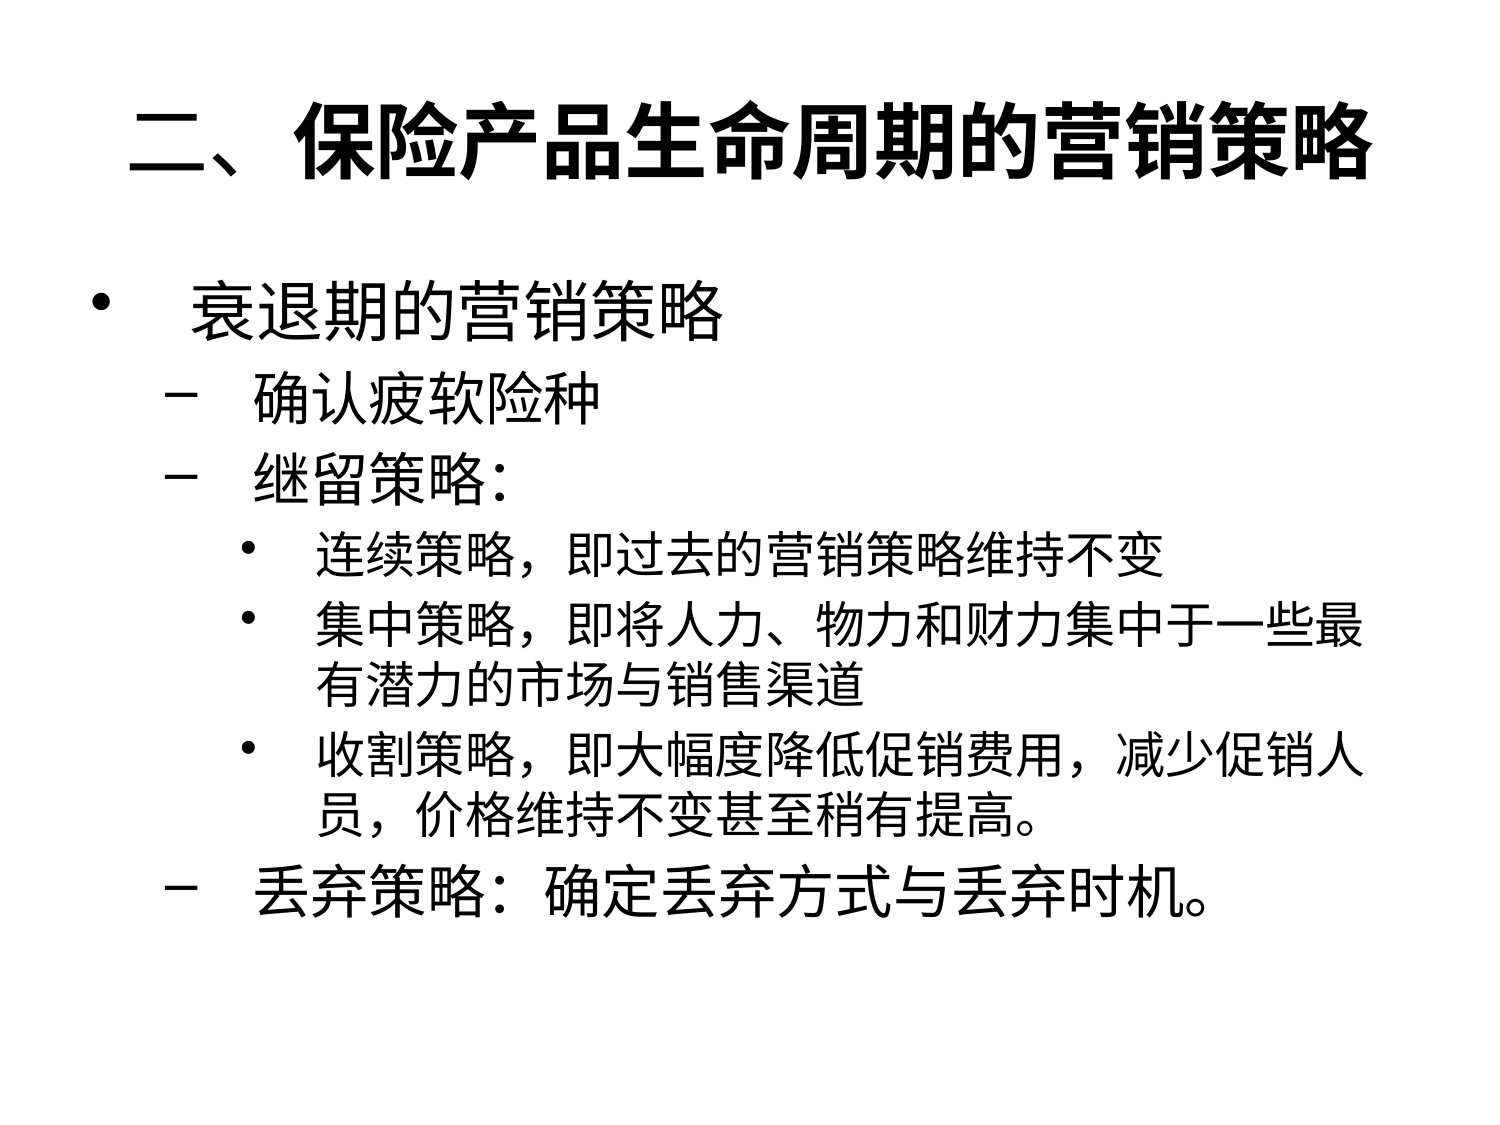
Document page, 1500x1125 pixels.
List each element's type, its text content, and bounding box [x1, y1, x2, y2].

list 衰退期的营销策略 确认疲软险种 继留策略： 连续策略，即过去的营销策略维持不变 集中策略，即将人力、物力和财力集中于一些最有潜力的市场与销售渠道 收割策略，即大幅度降低促销费用，减少促销人员，价格维持不变甚至稍有提高。 丢弃策略：确定丢弃方式与丢弃时机。 [75, 262, 1425, 1005]
title 二、保险产品生命周期的营销策略 [75, 45, 1425, 233]
